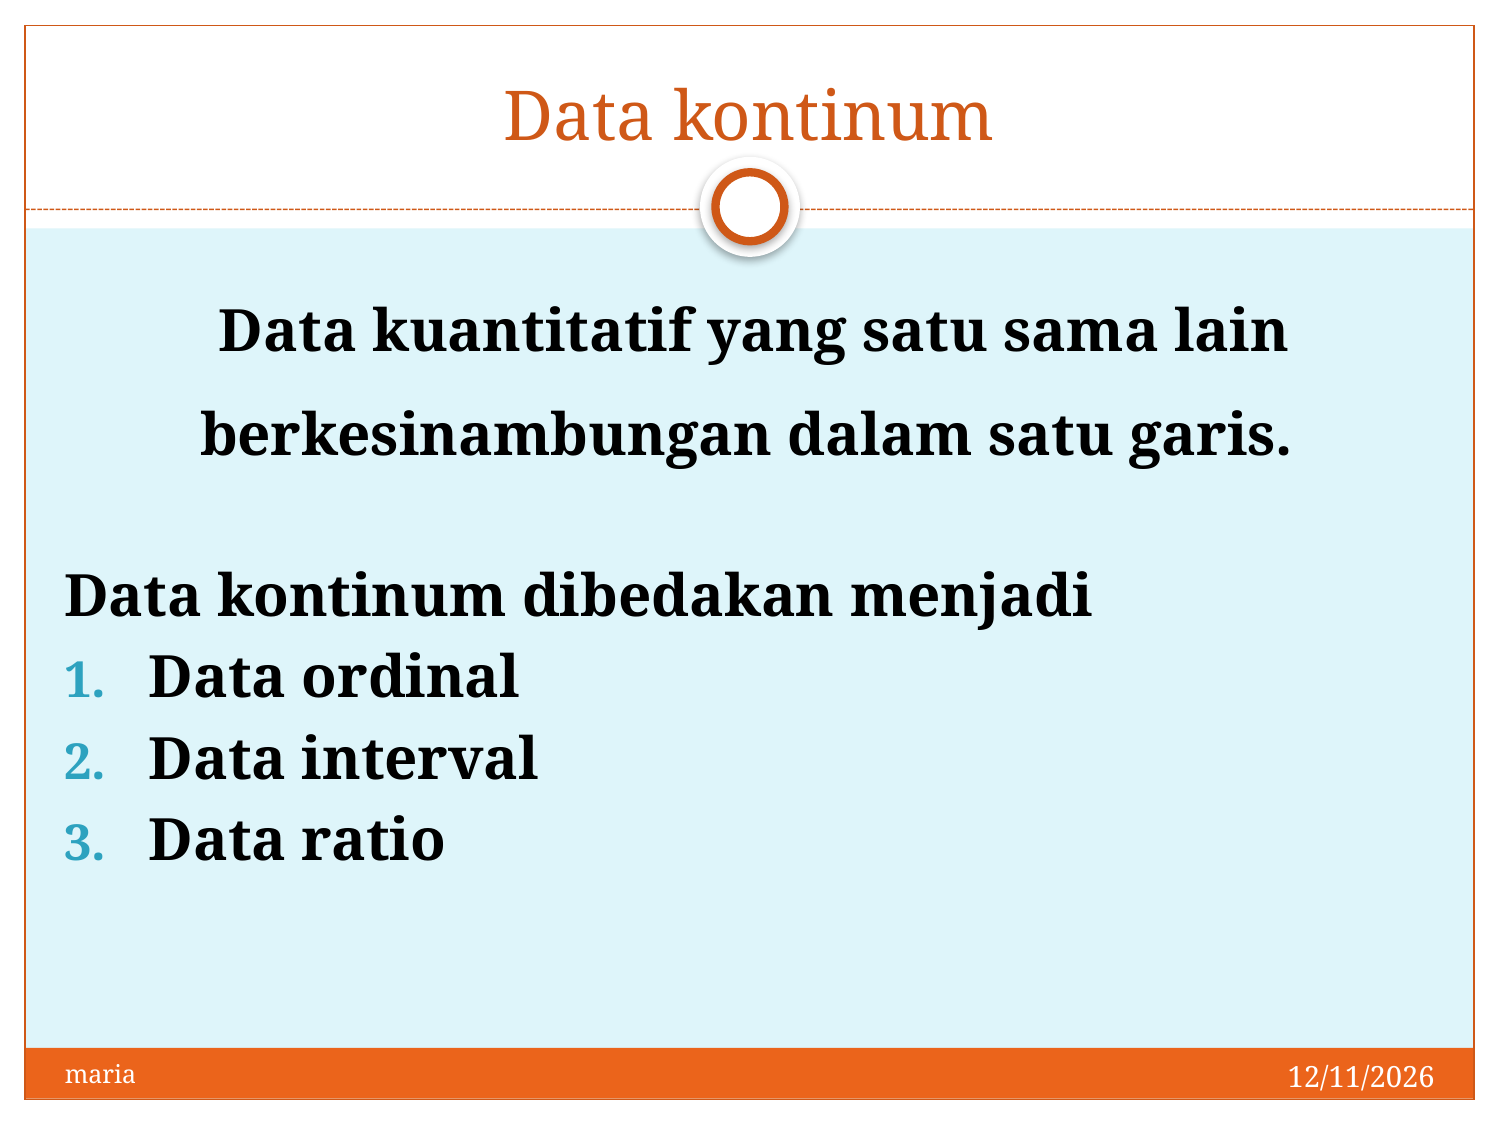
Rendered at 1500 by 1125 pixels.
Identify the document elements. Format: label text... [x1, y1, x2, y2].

footer maria [50, 1051, 638, 1112]
list Data kuantitatif yang satu sama lain berkesinambungan dalam satu garis. Data kontinum dibedakan menjadi Data ordinal Data interval Data ratio [49, 250, 1445, 1001]
title Data kontinum [49, 37, 1450, 162]
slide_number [950, 1050, 1450, 1111]
